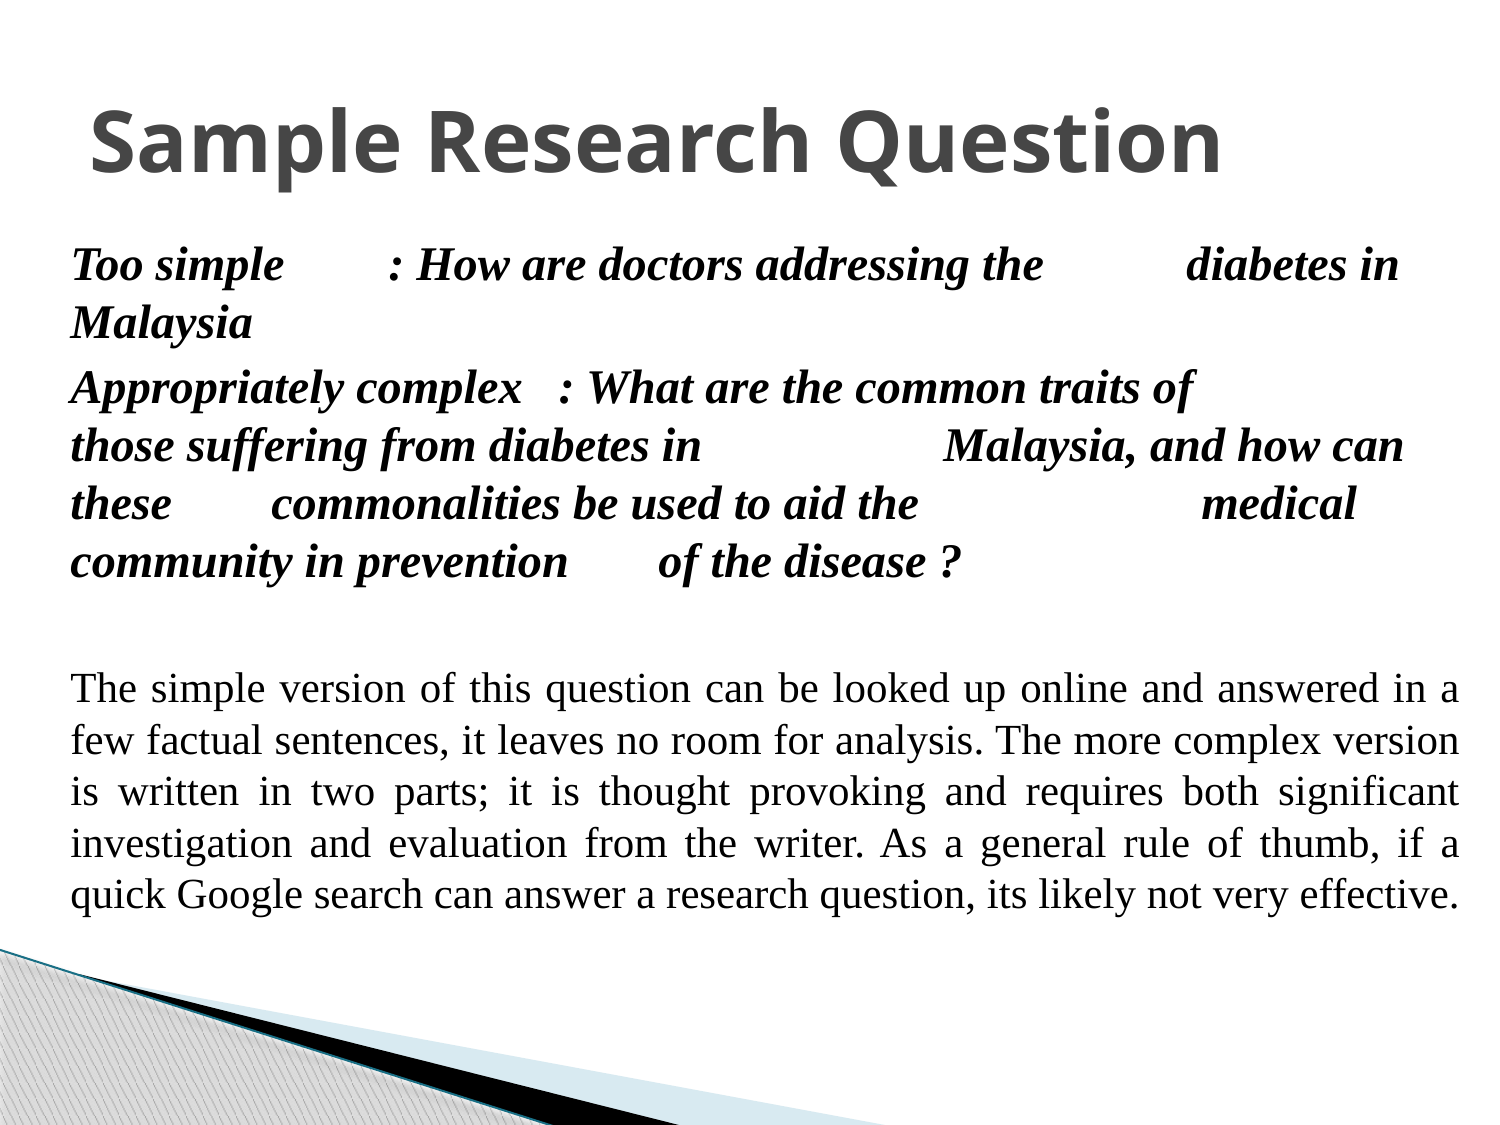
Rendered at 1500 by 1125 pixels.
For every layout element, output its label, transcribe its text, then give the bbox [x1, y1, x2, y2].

list Too simple : How are doctors addressing the diabetes in Malaysia Appropriately complex : What are the common traits of those suffering from diabetes in Malaysia, and how can these commonalities be used to aid the medical community in prevention of the disease ? The simple version of this question can be looked up online and answered in a few factual sentences, it leaves no room for analysis. The more complex version is written in two parts; it is thought provoking and requires both significant investigation and evaluation from the writer. As a general rule of thumb, if a quick Google search can answer a research question, its likely not very effective. [37, 224, 1475, 968]
title Sample Research Question [75, 45, 1425, 233]
